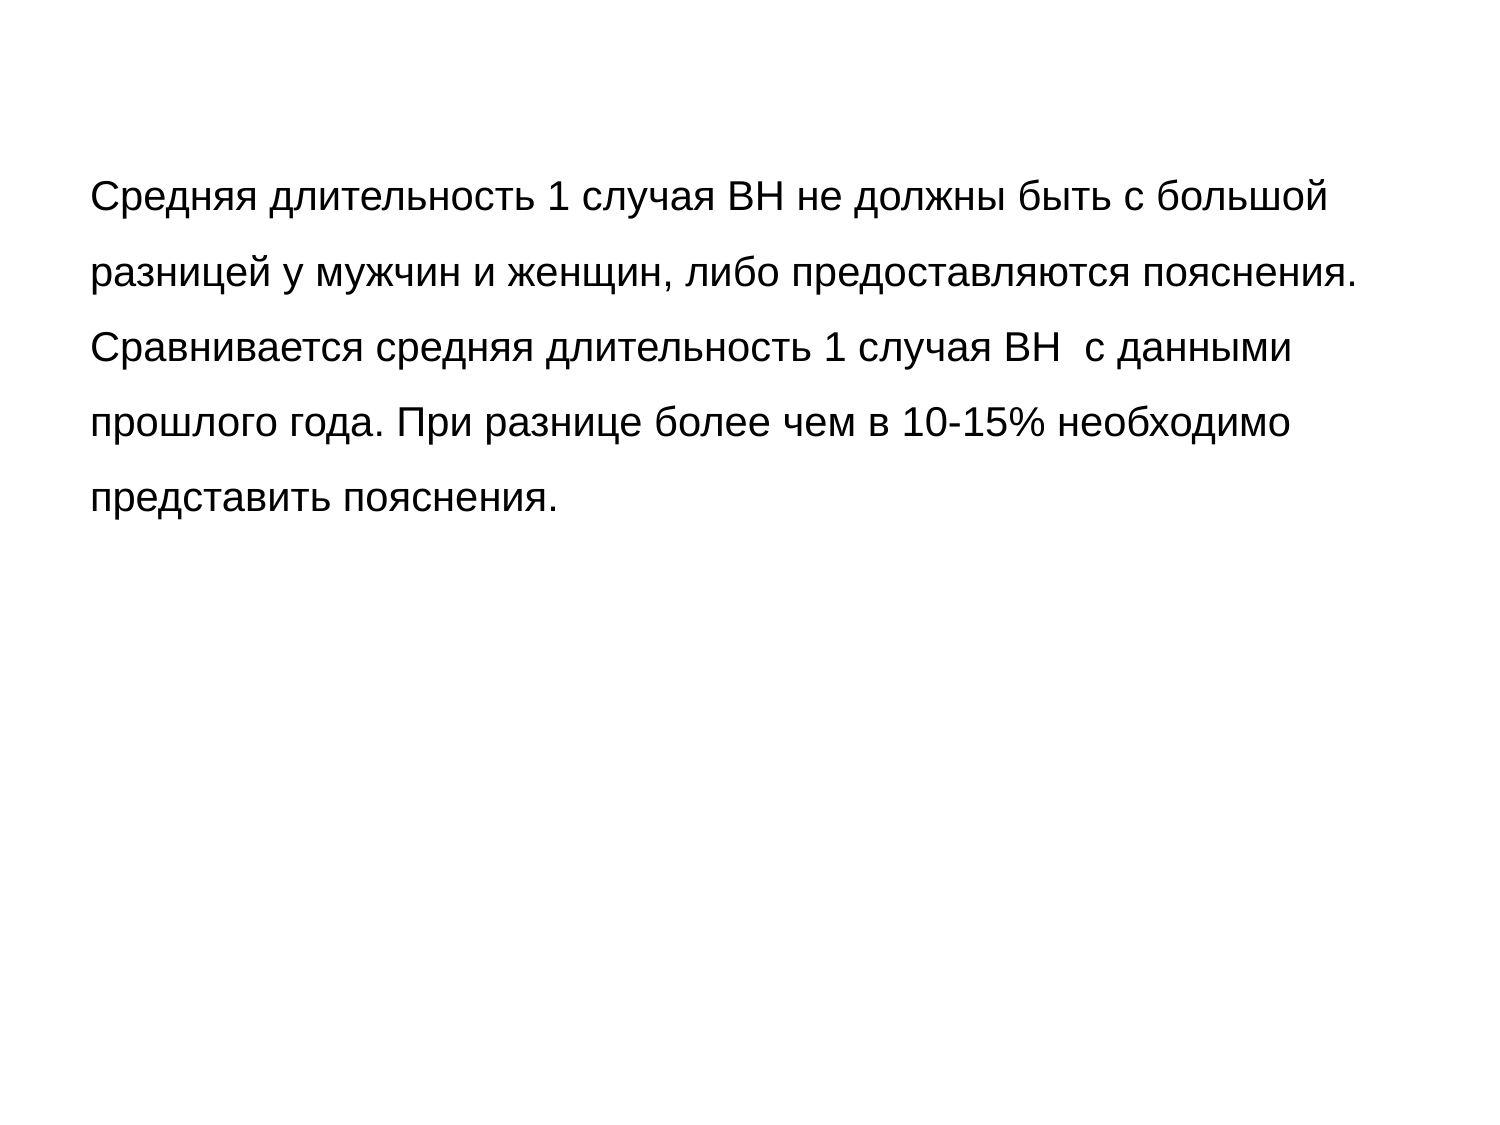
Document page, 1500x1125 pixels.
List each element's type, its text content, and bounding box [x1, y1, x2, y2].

list Средняя длительность 1 случая ВН не должны быть с большой разницей у мужчин и женщин, либо предоставляются пояснения. Сравнивается средняя длительность 1 случая ВН с данными прошлого года. При разнице более чем в 10-15% необходимо представить пояснения. [75, 78, 1425, 963]
